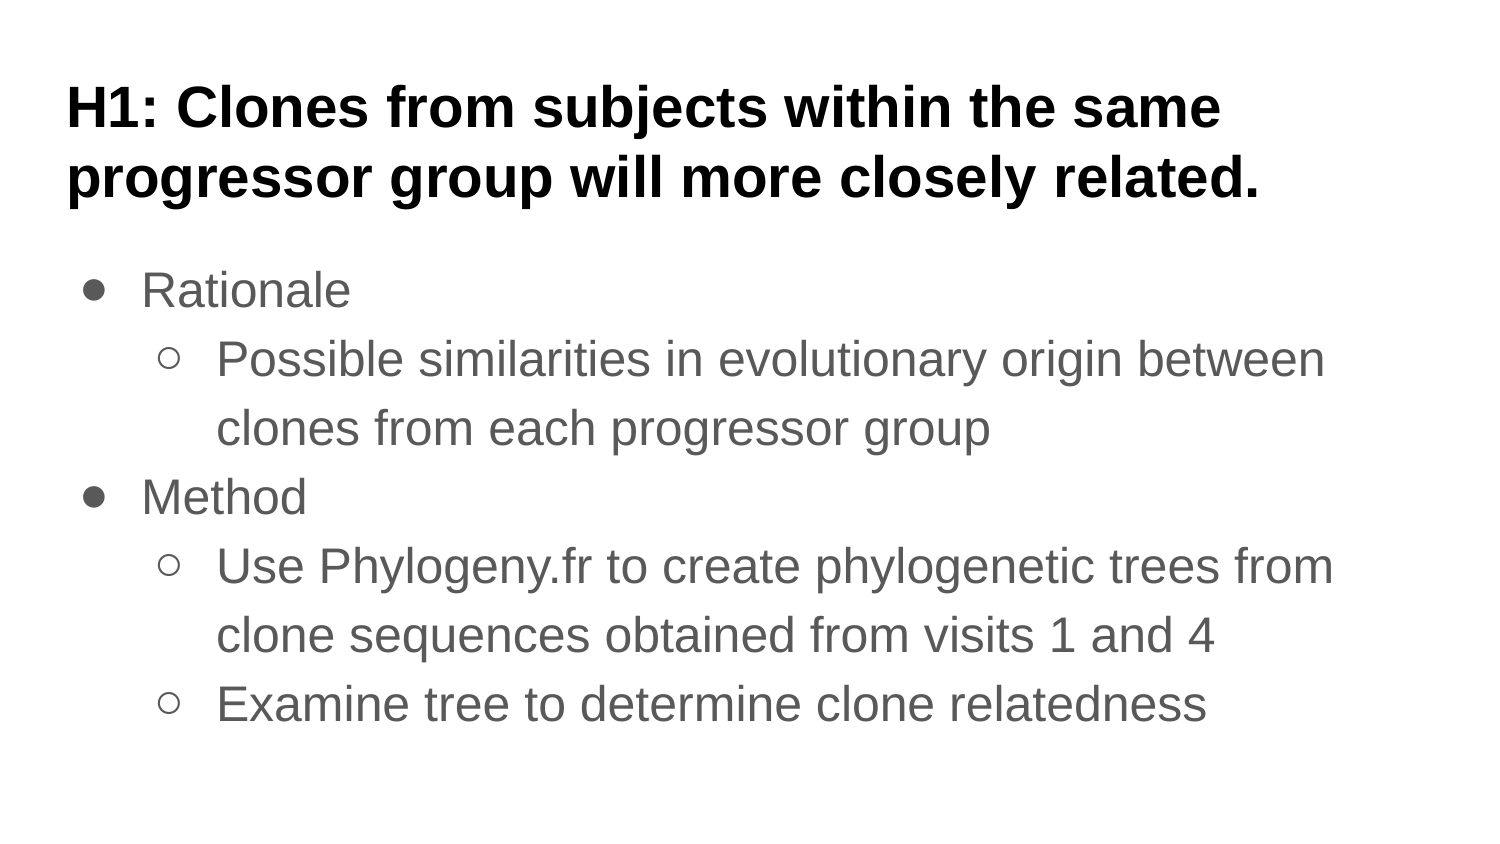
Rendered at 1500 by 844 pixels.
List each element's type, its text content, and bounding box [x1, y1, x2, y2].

list Rationale Possible similarities in evolutionary origin between clones from each progressor group Method Use Phylogeny.fr to create phylogenetic trees from clone sequences obtained from visits 1 and 4 Examine tree to determine clone relatedness [51, 233, 1449, 750]
title H1: Clones from subjects within the same progressor group will more closely related. [51, 54, 1449, 217]
